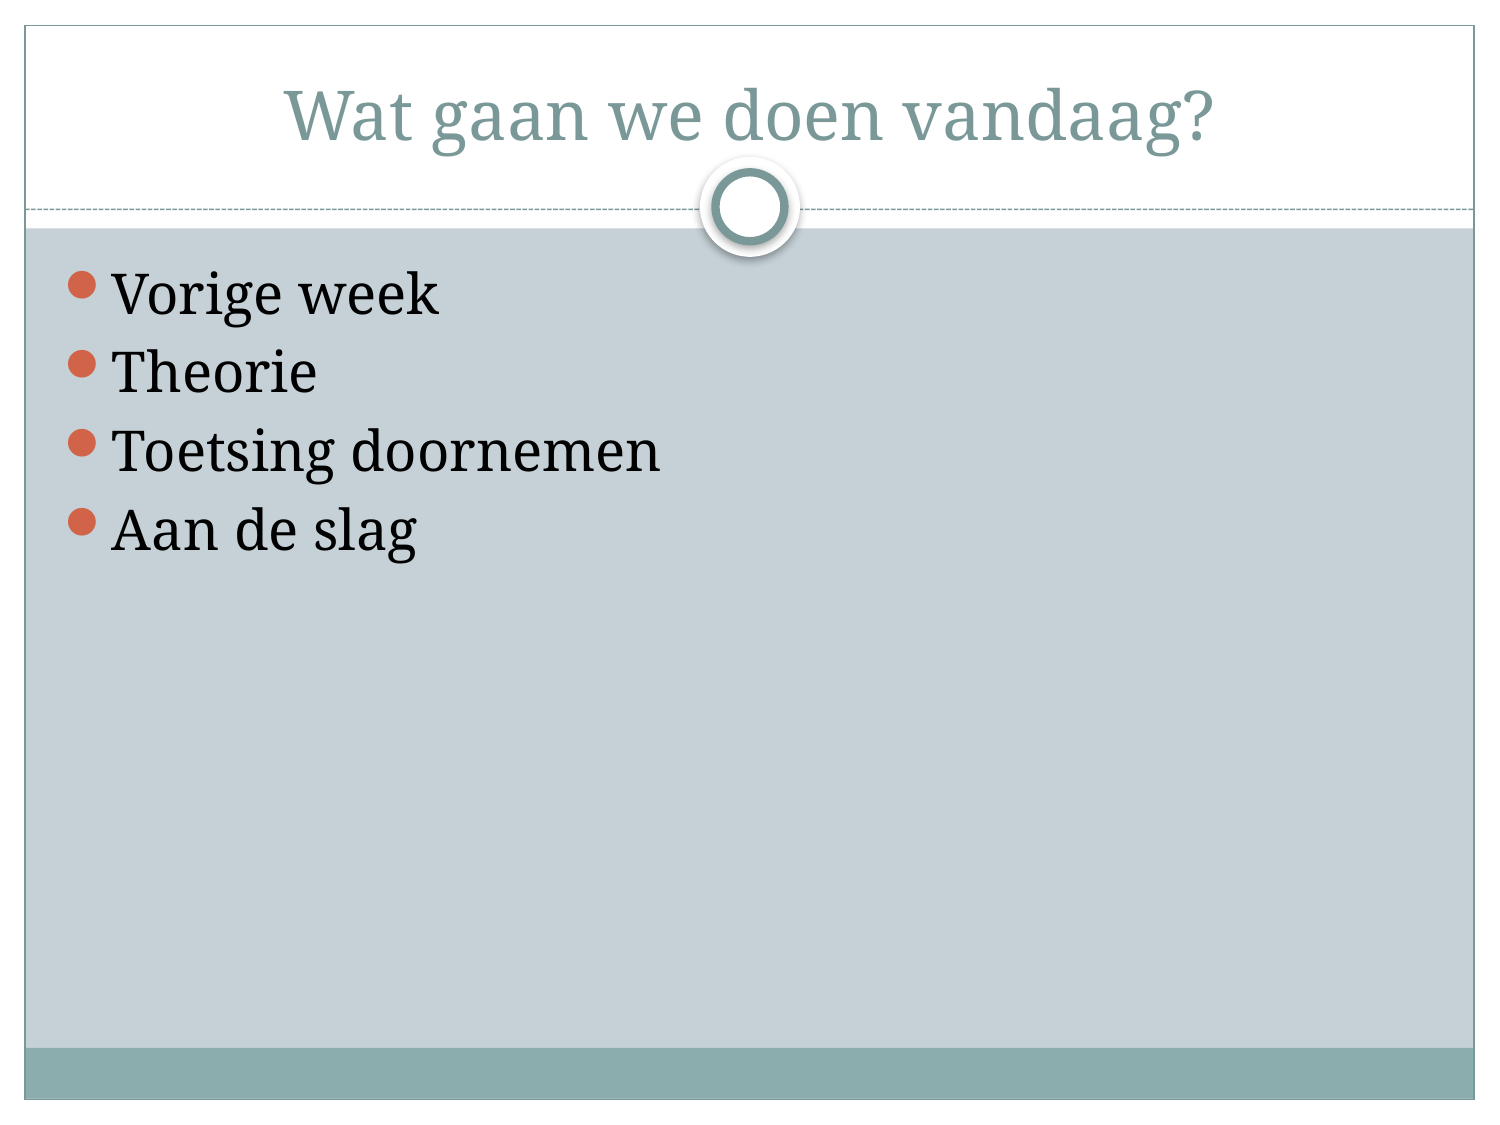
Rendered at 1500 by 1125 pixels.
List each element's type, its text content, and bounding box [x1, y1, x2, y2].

list Vorige week Theorie Toetsing doornemen Aan de slag [49, 250, 1445, 1001]
title Wat gaan we doen vandaag? [49, 37, 1450, 162]
